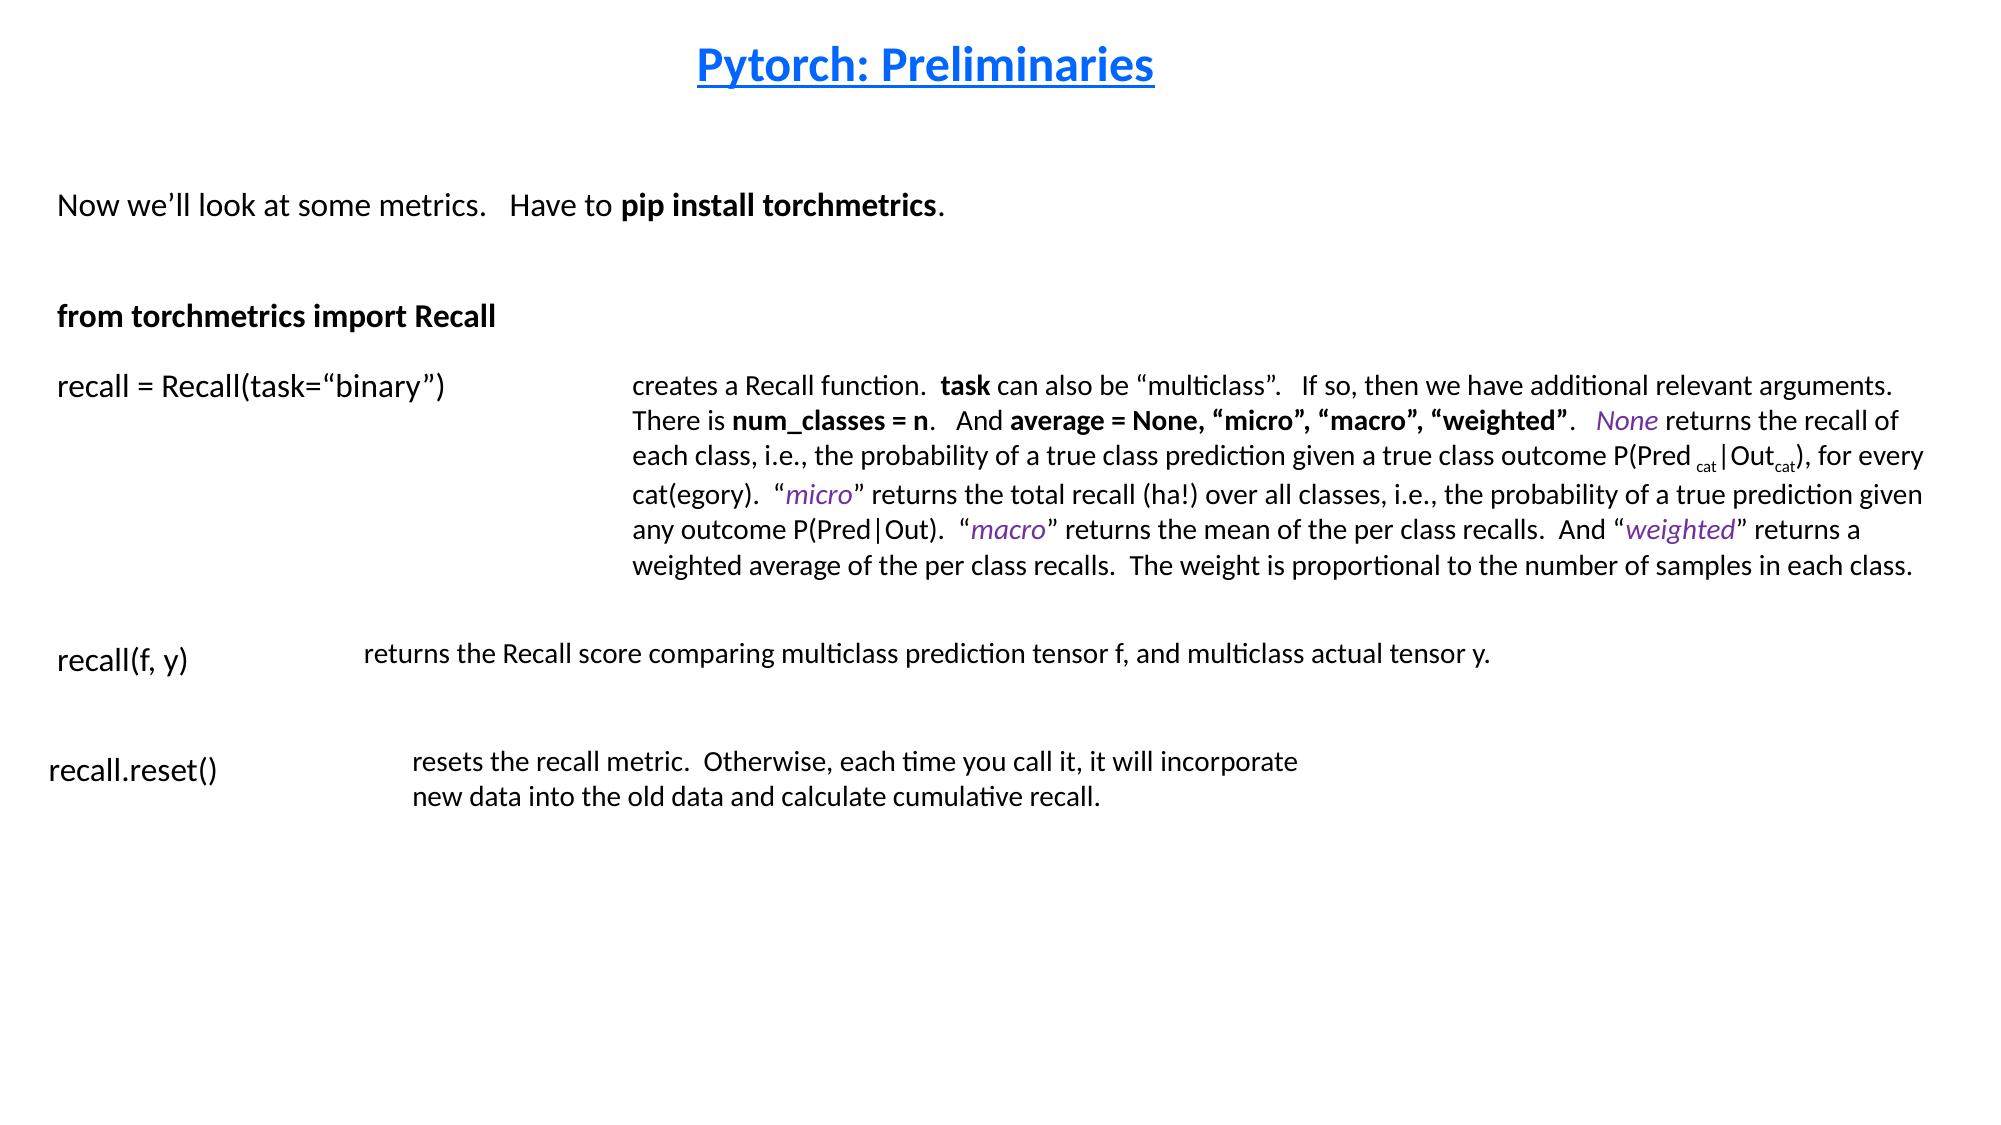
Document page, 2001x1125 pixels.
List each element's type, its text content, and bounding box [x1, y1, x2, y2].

text_box returns the Recall score comparing multiclass prediction tensor f, and multiclass actual tensor y. [349, 627, 1578, 677]
text_box resets the recall metric. Otherwise, each time you call it, it will incorporate new data into the old data and calculate cumulative recall. [397, 734, 1332, 820]
text_box from torchmetrics import Recall [42, 287, 586, 342]
text_box Now we’ll look at some metrics. Have to pip install torchmetrics. [42, 176, 1062, 231]
text_box recall(f, y) [42, 631, 216, 686]
text_box recall = Recall(task=“binary”) [42, 357, 481, 412]
text_box recall.reset() [33, 740, 244, 795]
text_box Pytorch: Preliminaries [682, 24, 1170, 100]
text_box creates a Recall function. task can also be “multiclass”. If so, then we have additional relevant arguments. There is num_classes = n. And average = None, “micro”, “macro”, “weighted”. None returns the recall of each class, i.e., the probability of a true class prediction given a true class outcome P(Pred cat|Outcat), for every cat(egory). “micro” returns the total recall (ha!) over all classes, i.e., the probability of a true prediction given any outcome P(Pred|Out). “macro” returns the mean of the per class recalls. And “weighted” returns a weighted average of the per class recalls. The weight is proportional to the number of samples in each class. [617, 358, 1958, 589]
